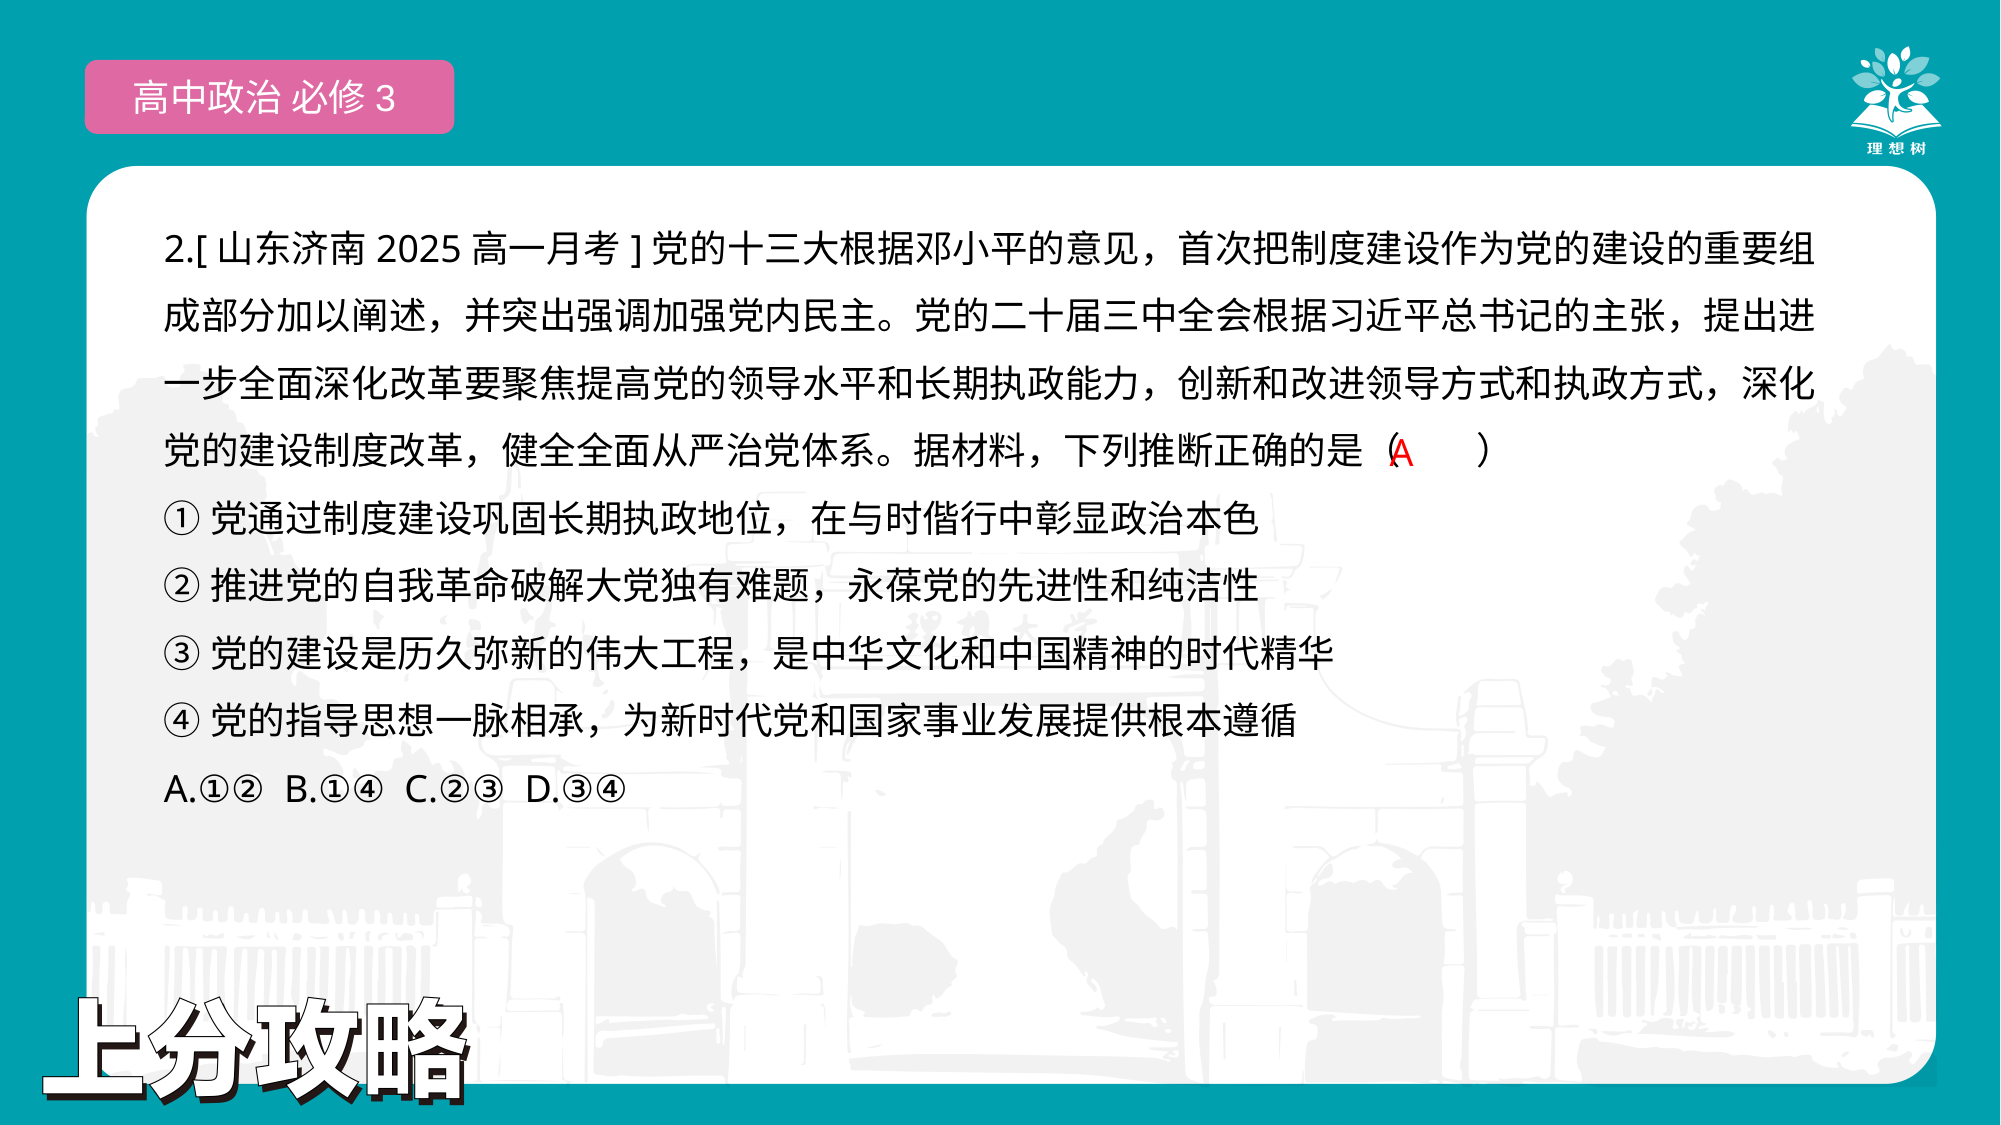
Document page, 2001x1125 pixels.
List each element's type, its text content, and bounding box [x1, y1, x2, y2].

text_box 高中政治 必修3 [83, 58, 456, 135]
text_box A [1374, 399, 1486, 482]
picture [0, 0, 2001, 1125]
text_box 2.[山东济南2025高一月考]党的十三大根据邓小平的意见，首次把制度建设作为党的建设的重要组成部分加以阐述，并突出强调加强党内民主。党的二十届三中全会根据习近平总书记的主张，提出进一步全面深化改革要聚焦提高党的领导水平和长期执政能力，创新和改进领导方式和执政方式，深化党的建设制度改革，健全全面从严治党体系。据材料，下列推断正确的是（ ） ①党通过制度建设巩固长期执政地位，在与时偕行中彰显政治本色 ②推进党的自我革命破解大党独有难题，永葆党的先进性和纯洁性 ③党的建设是历久弥新的伟大工程，是中华文化和中国精神的时代精华 ④党的指导思想一脉相承，为新时代党和国家事业发展提供根本遵循 A.①② B.①④ C.②③ D.③④ [149, 195, 1832, 818]
